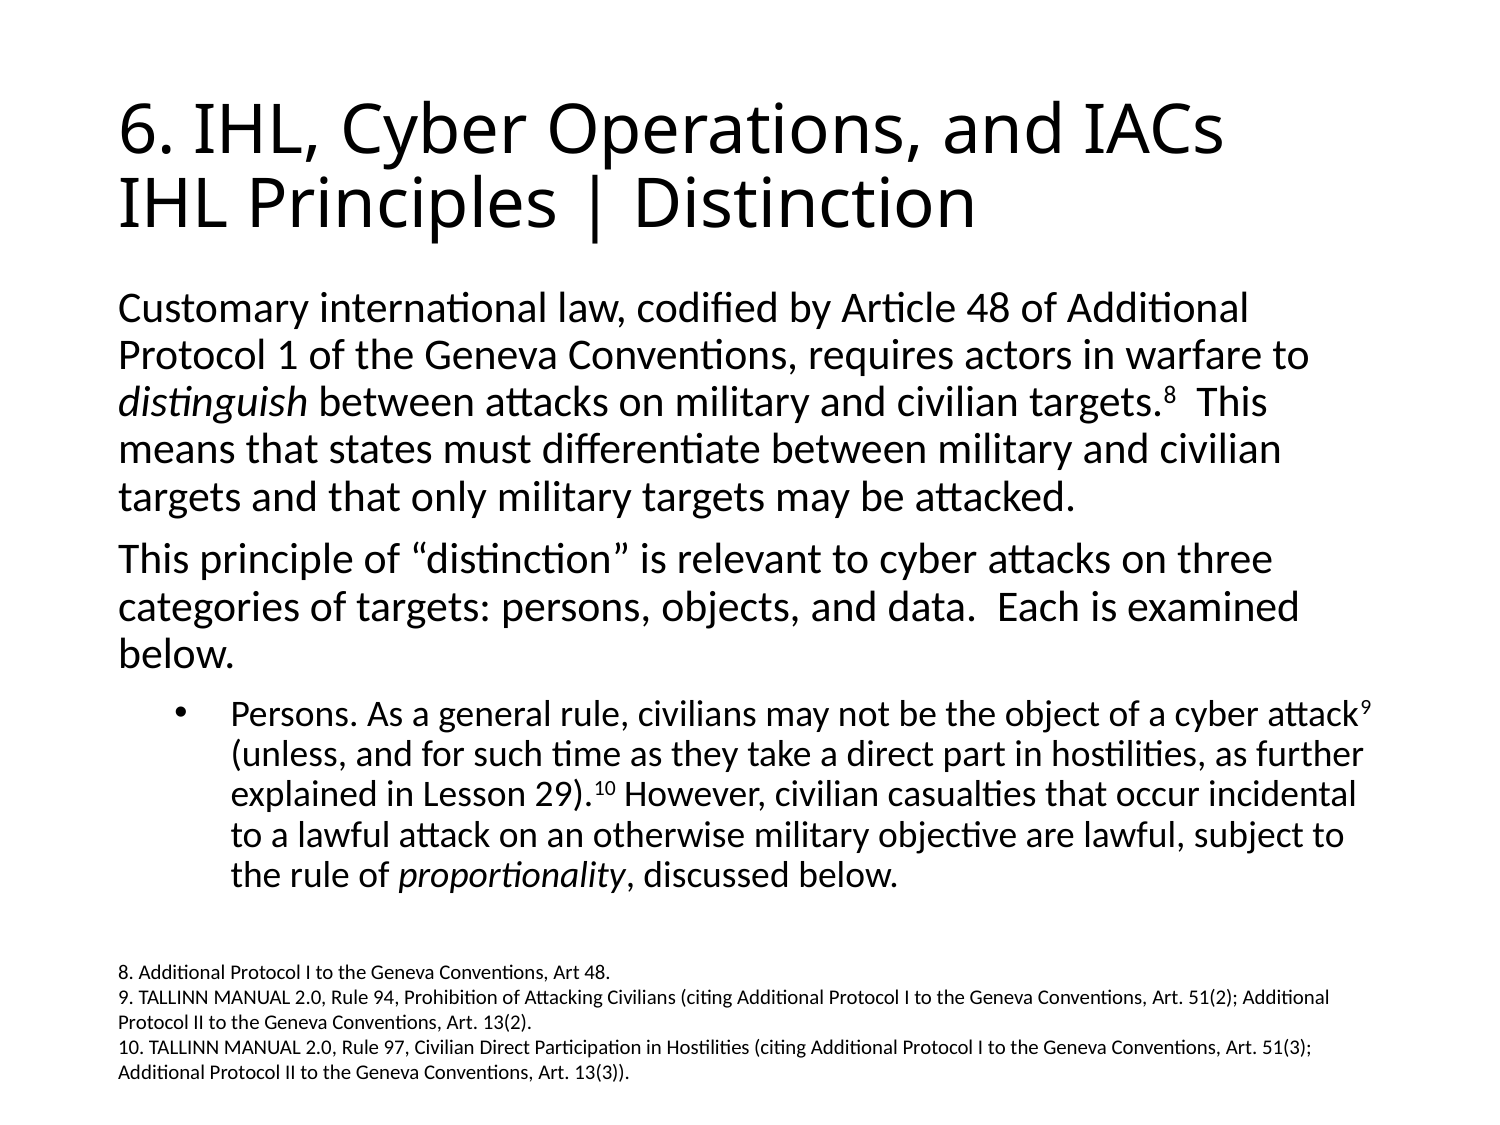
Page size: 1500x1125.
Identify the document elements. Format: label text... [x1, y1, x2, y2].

list Customary international law, codified by Article 48 of Additional Protocol 1 of the Geneva Conventions, requires actors in warfare to distinguish between attacks on military and civilian targets.8 This means that states must differentiate between military and civilian targets and that only military targets may be attacked. This principle of “distinction” is relevant to cyber attacks on three categories of targets: persons, objects, and data. Each is examined below. Persons. As a general rule, civilians may not be the object of a cyber attack9 (unless, and for such time as they take a direct part in hostilities, as further explained in Lesson 29).10 However, civilian casualties that occur incidental to a lawful attack on an otherwise military objective are lawful, subject to the rule of proportionality, discussed below. 8. Additional Protocol I to the Geneva Conventions, Art 48. 9. TALLINN MANUAL 2.0, Rule 94, Prohibition of Attacking Civilians (citing Additional Protocol I to the Geneva Conventions, Art. 51(2); Additional Protocol II to the Geneva Conventions, Art. 13(2). 10. TALLINN MANUAL 2.0, Rule 97, Civilian Direct Participation in Hostilities (citing Additional Protocol I to the Geneva Conventions, Art. 51(3); Additional Protocol II to the Geneva Conventions, Art. 13(3)). [102, 276, 1398, 991]
title 6. IHL, Cyber Operations, and IACs IHL Principles | Distinction [102, 59, 1456, 278]
